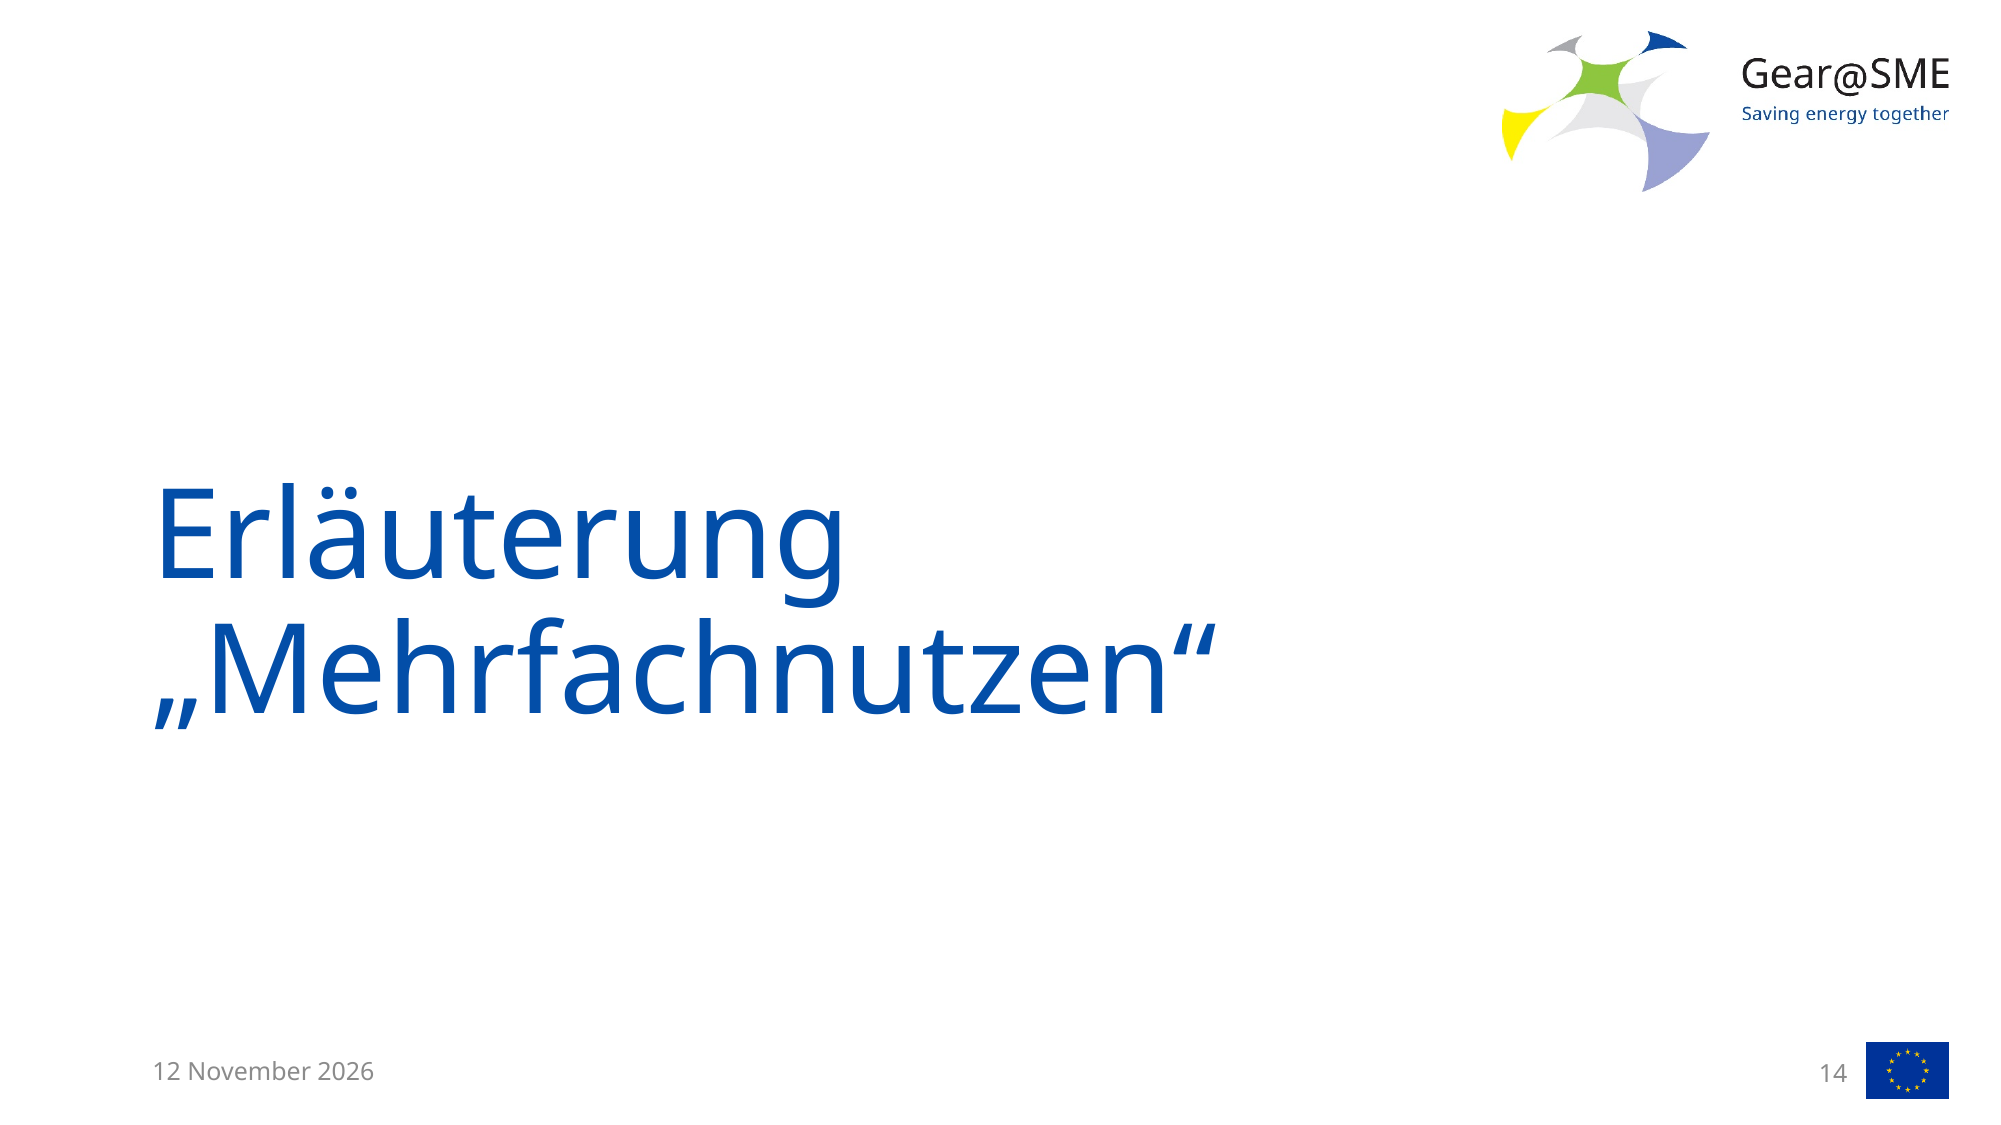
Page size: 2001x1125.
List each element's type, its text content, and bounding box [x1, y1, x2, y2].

slide_number 14 [1412, 1044, 1863, 1104]
title Erläuterung „Mehrfachnutzen“ [136, 280, 1862, 749]
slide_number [137, 1042, 588, 1103]
picture [1866, 1042, 1949, 1099]
picture [1502, 31, 1949, 192]
